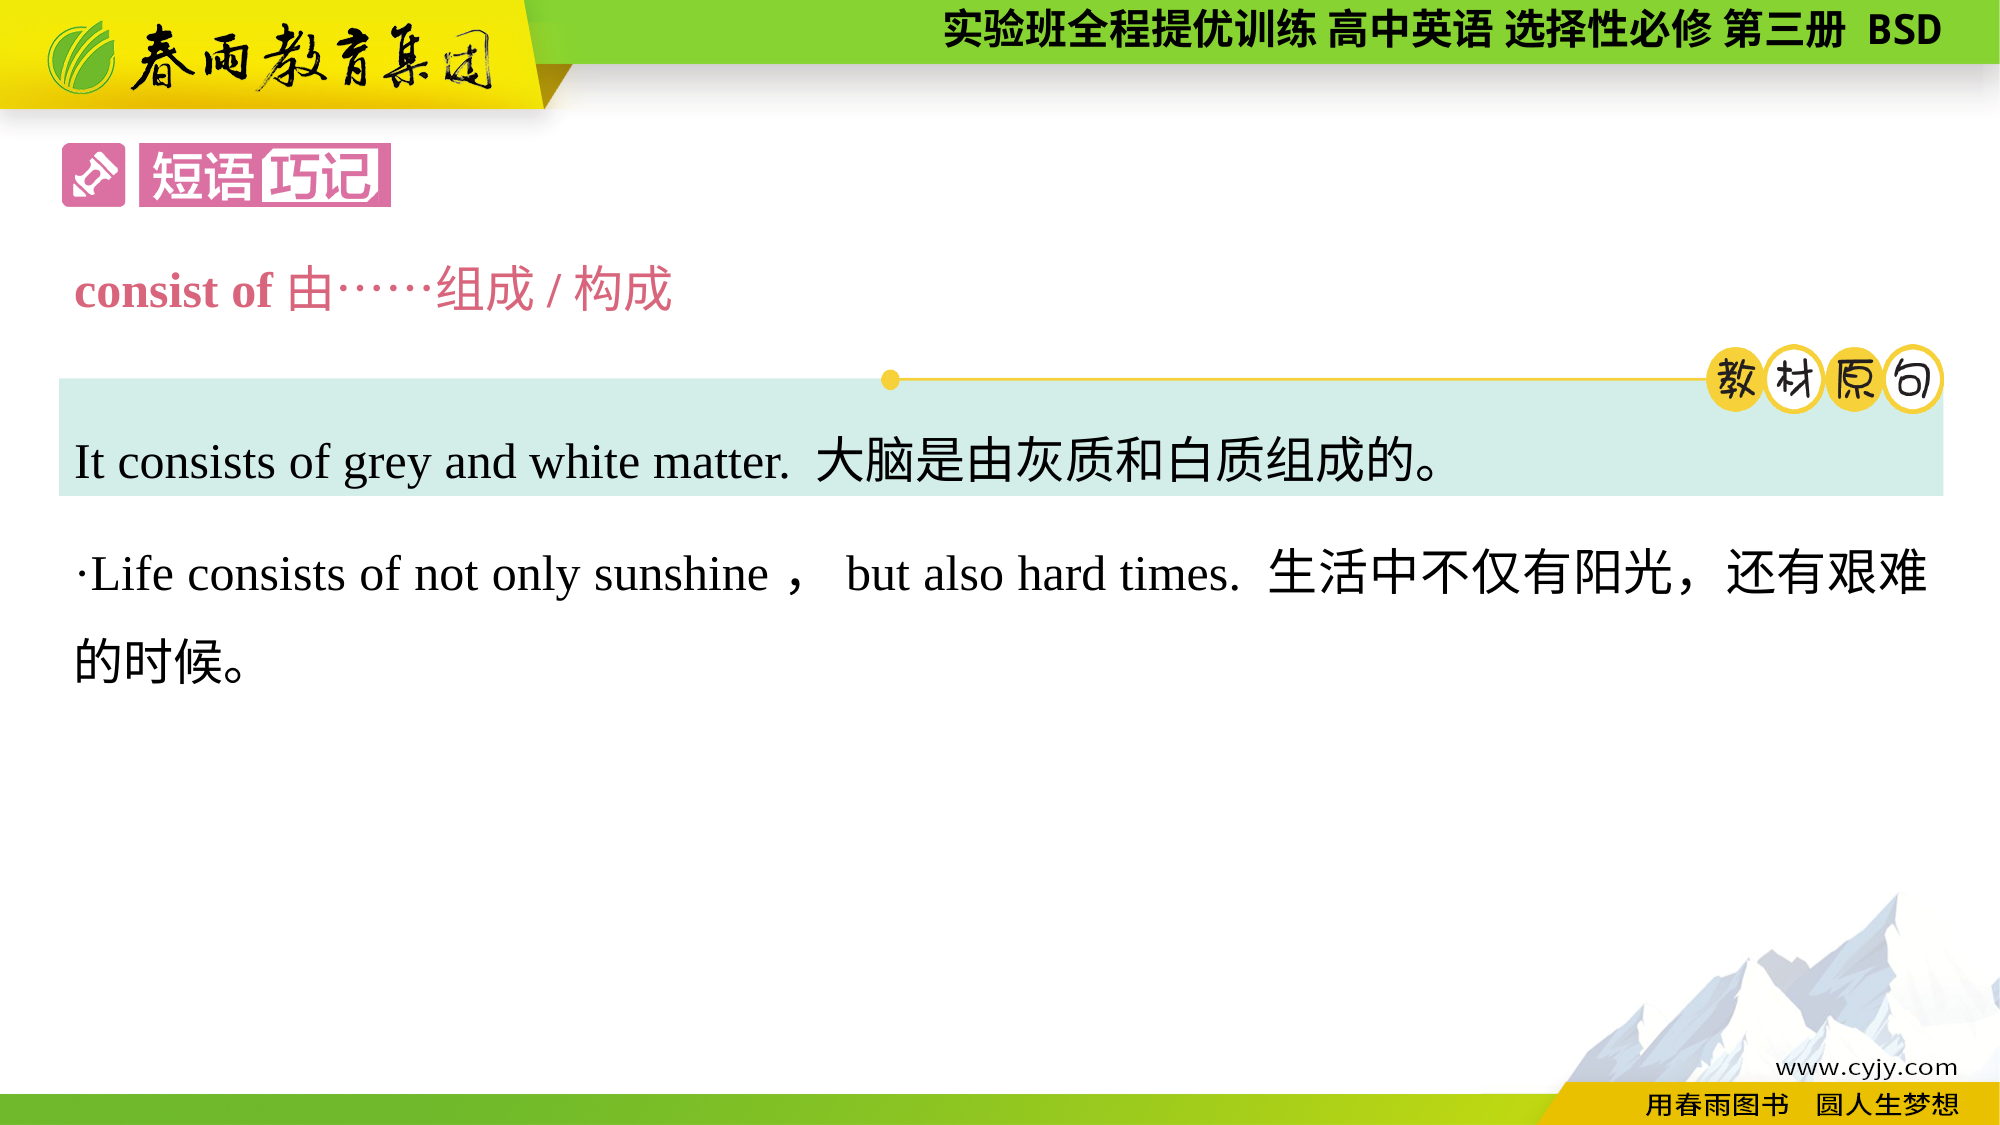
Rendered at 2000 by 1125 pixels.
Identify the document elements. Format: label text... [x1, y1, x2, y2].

picture [0, 0, 2000, 1125]
text_box It consists of grey and white matter. 大脑是由灰质和白质组成的。 [59, 378, 1944, 496]
text_box ·Life consists of not only sunshine，but also hard times. 生活中不仅有阳光，还有艰难的时候。 [59, 503, 1944, 699]
list consist of由……组成/构成 [59, 219, 1944, 315]
